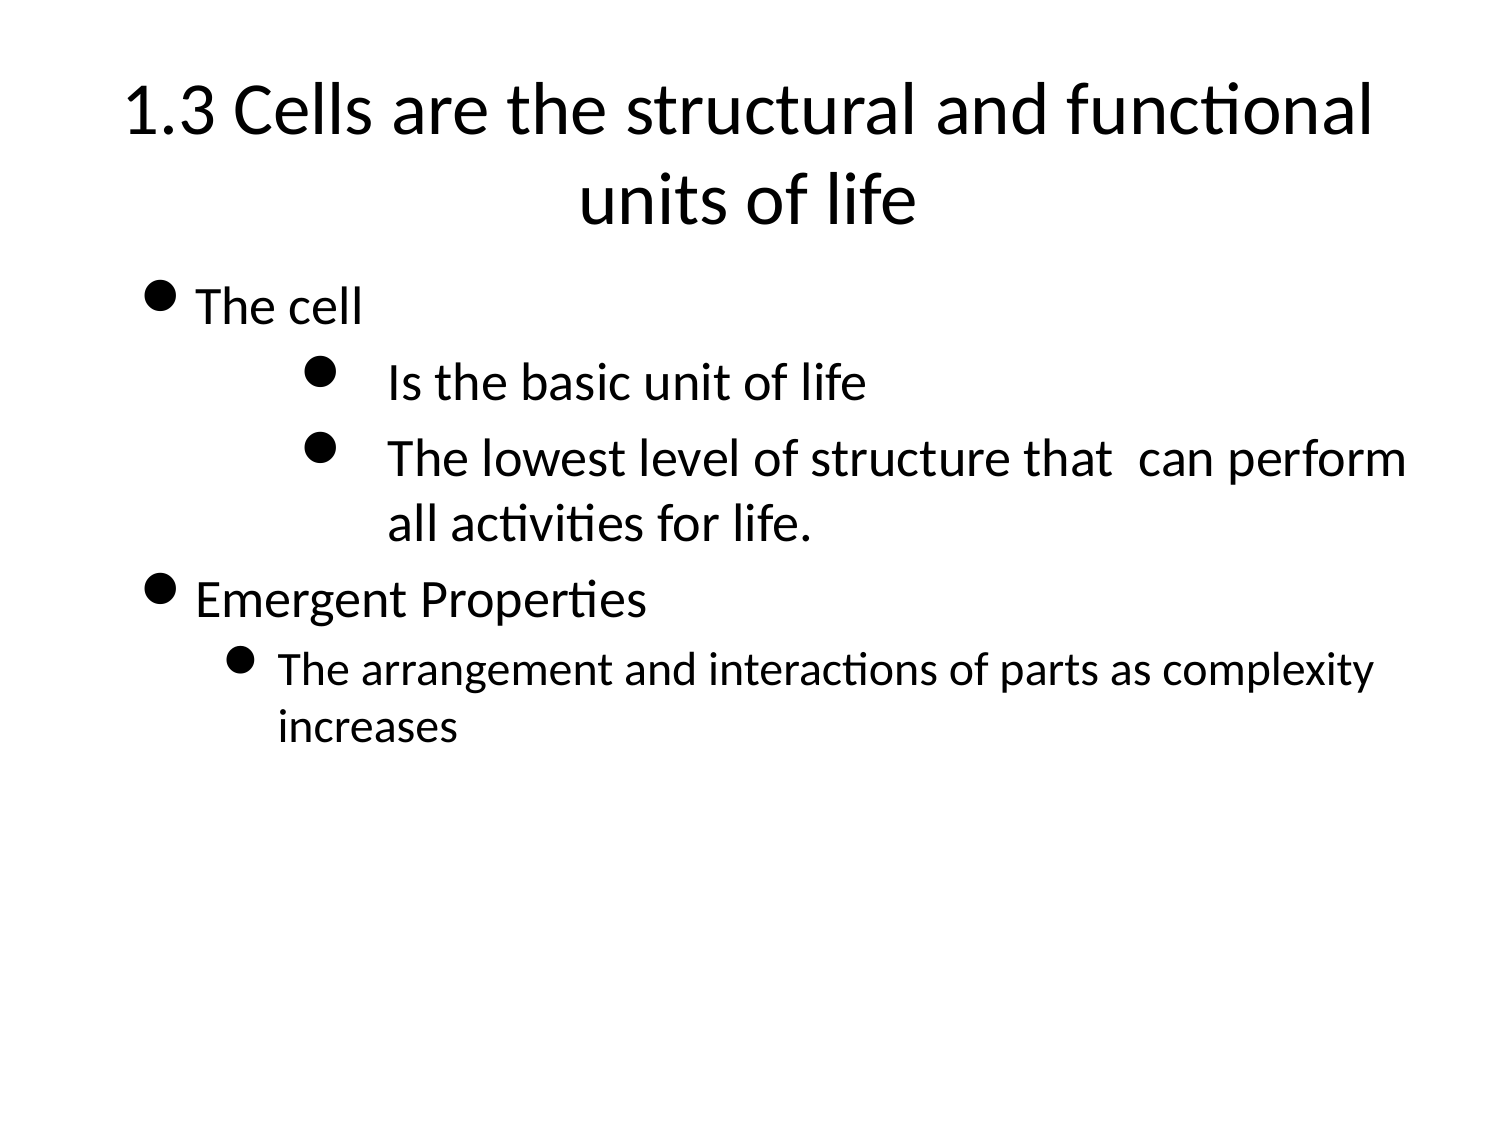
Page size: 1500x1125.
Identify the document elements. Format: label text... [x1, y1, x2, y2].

title 1.3 Cells are the structural and functional units of life [73, 34, 1424, 355]
list The cell Is the basic unit of life The lowest level of structure that can perform all activities for life. Emergent Properties The arrangement and interactions of parts as complexity increases [75, 262, 1425, 1005]
